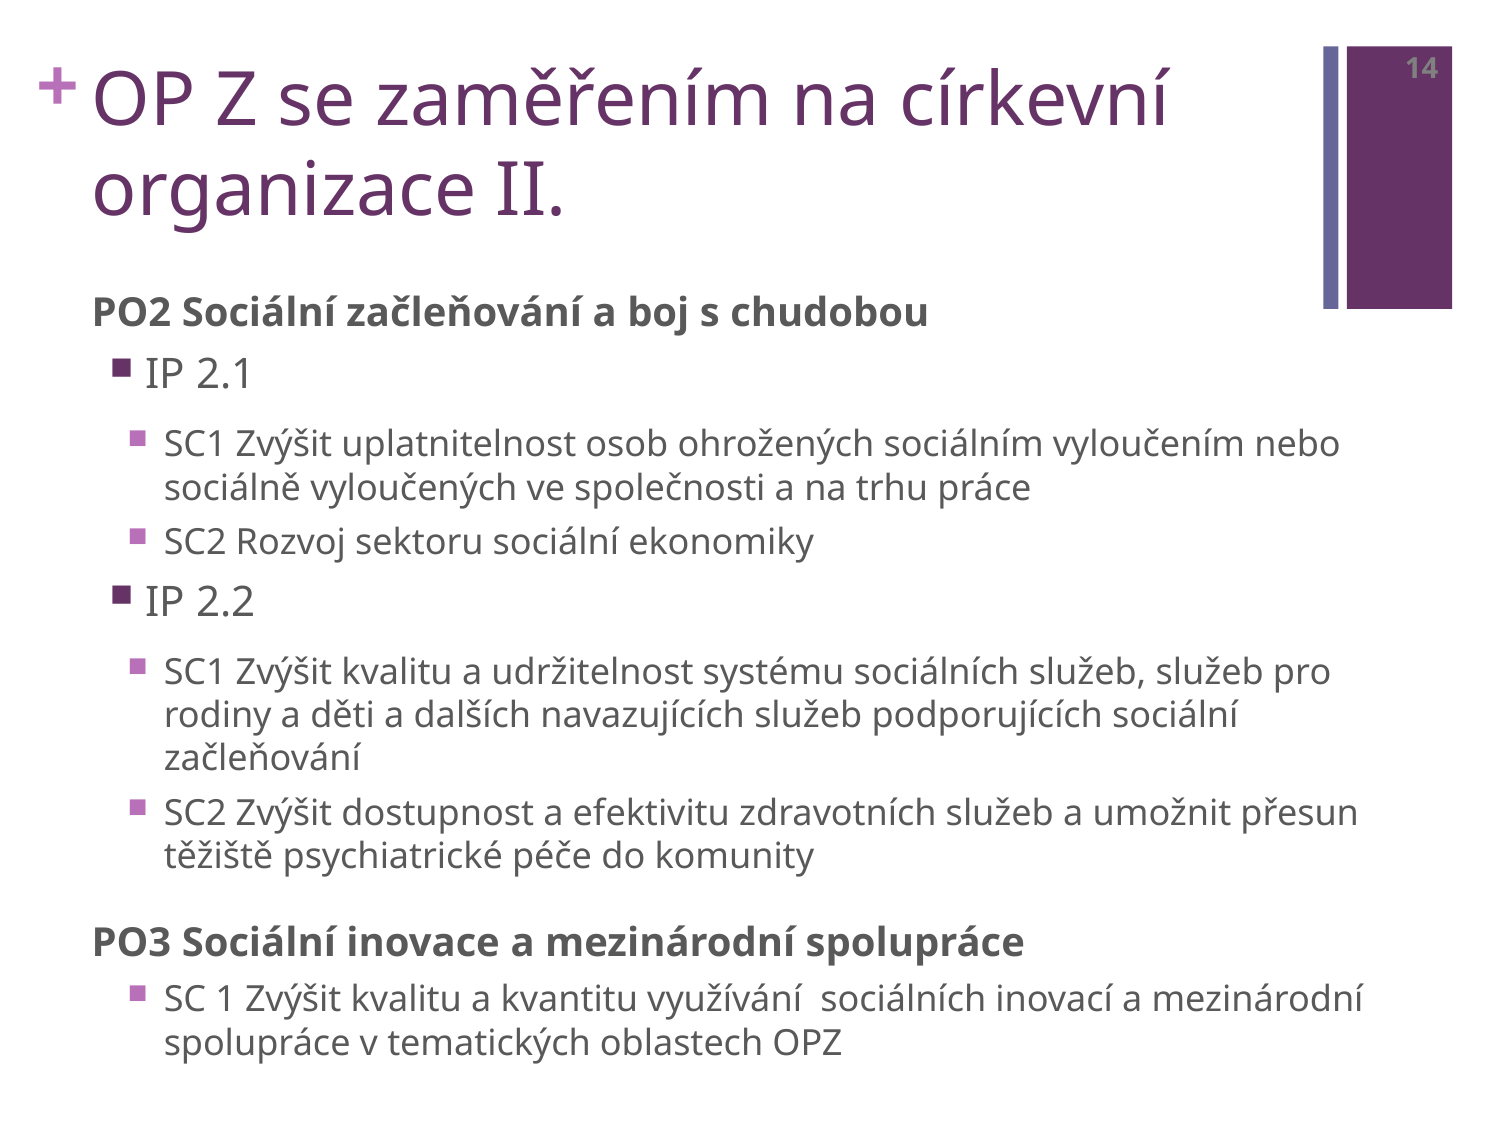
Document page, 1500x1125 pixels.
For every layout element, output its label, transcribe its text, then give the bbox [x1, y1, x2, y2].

slide_number 14 [1362, 39, 1454, 100]
title OP Z se zaměřením na církevní organizace II. [76, 42, 1317, 226]
list PO2 Sociální začleňování a boj s chudobou IP 2.1 SC1 Zvýšit uplatnitelnost osob ohrožených sociálním vyloučením nebo sociálně vyloučených ve společnosti a na trhu práce SC2 Rozvoj sektoru sociální ekonomiky IP 2.2 SC1 Zvýšit kvalitu a udržitelnost systému sociálních služeb, služeb pro rodiny a děti a dalších navazujících služeb podporujících sociální začleňování SC2 Zvýšit dostupnost a efektivitu zdravotních služeb a umožnit přesun těžiště psychiatrické péče do komunity PO3 Sociální inovace a mezinárodní spolupráce SC 1 Zvýšit kvalitu a kvantitu využívání sociálních inovací a mezinárodní spolupráce v tematických oblastech OPZ [76, 278, 1424, 1071]
